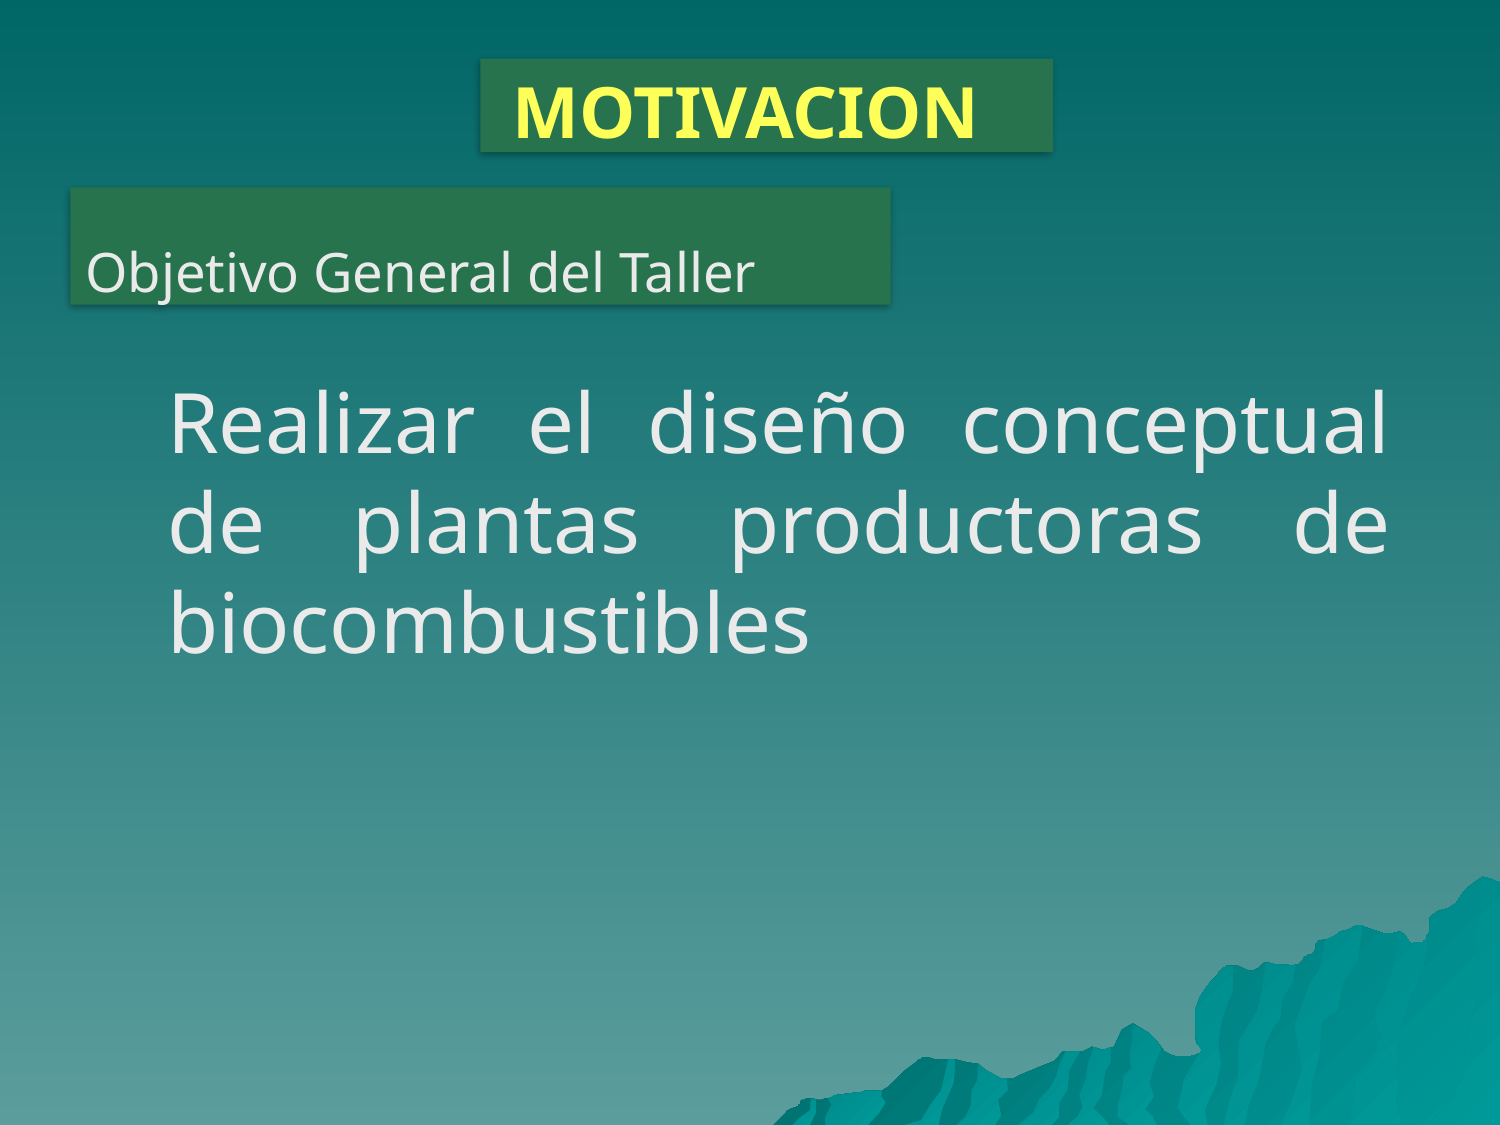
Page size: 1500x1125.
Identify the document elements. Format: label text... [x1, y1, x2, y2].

text_box MOTIVACION [480, 58, 1054, 153]
text_box Objetivo General del Taller [70, 187, 891, 305]
text_box Realizar el diseño conceptual de plantas productoras de biocombustibles [152, 363, 1407, 678]
